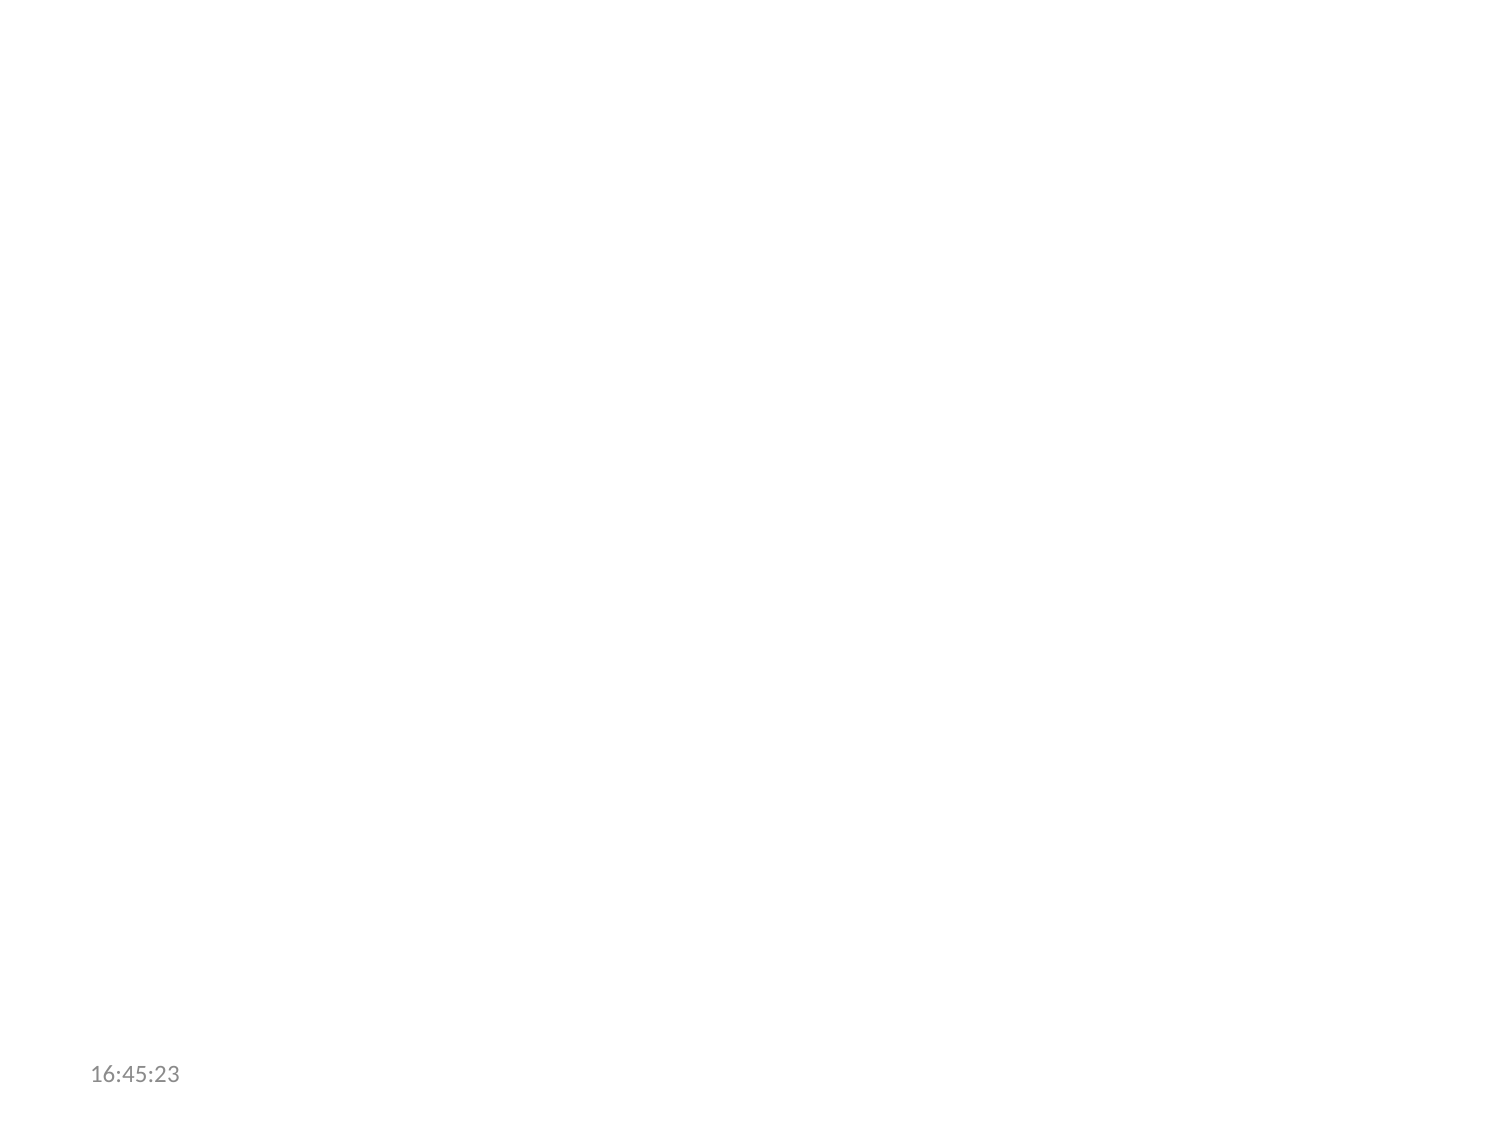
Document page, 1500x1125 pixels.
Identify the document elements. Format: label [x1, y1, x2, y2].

slide_number [75, 1042, 425, 1103]
